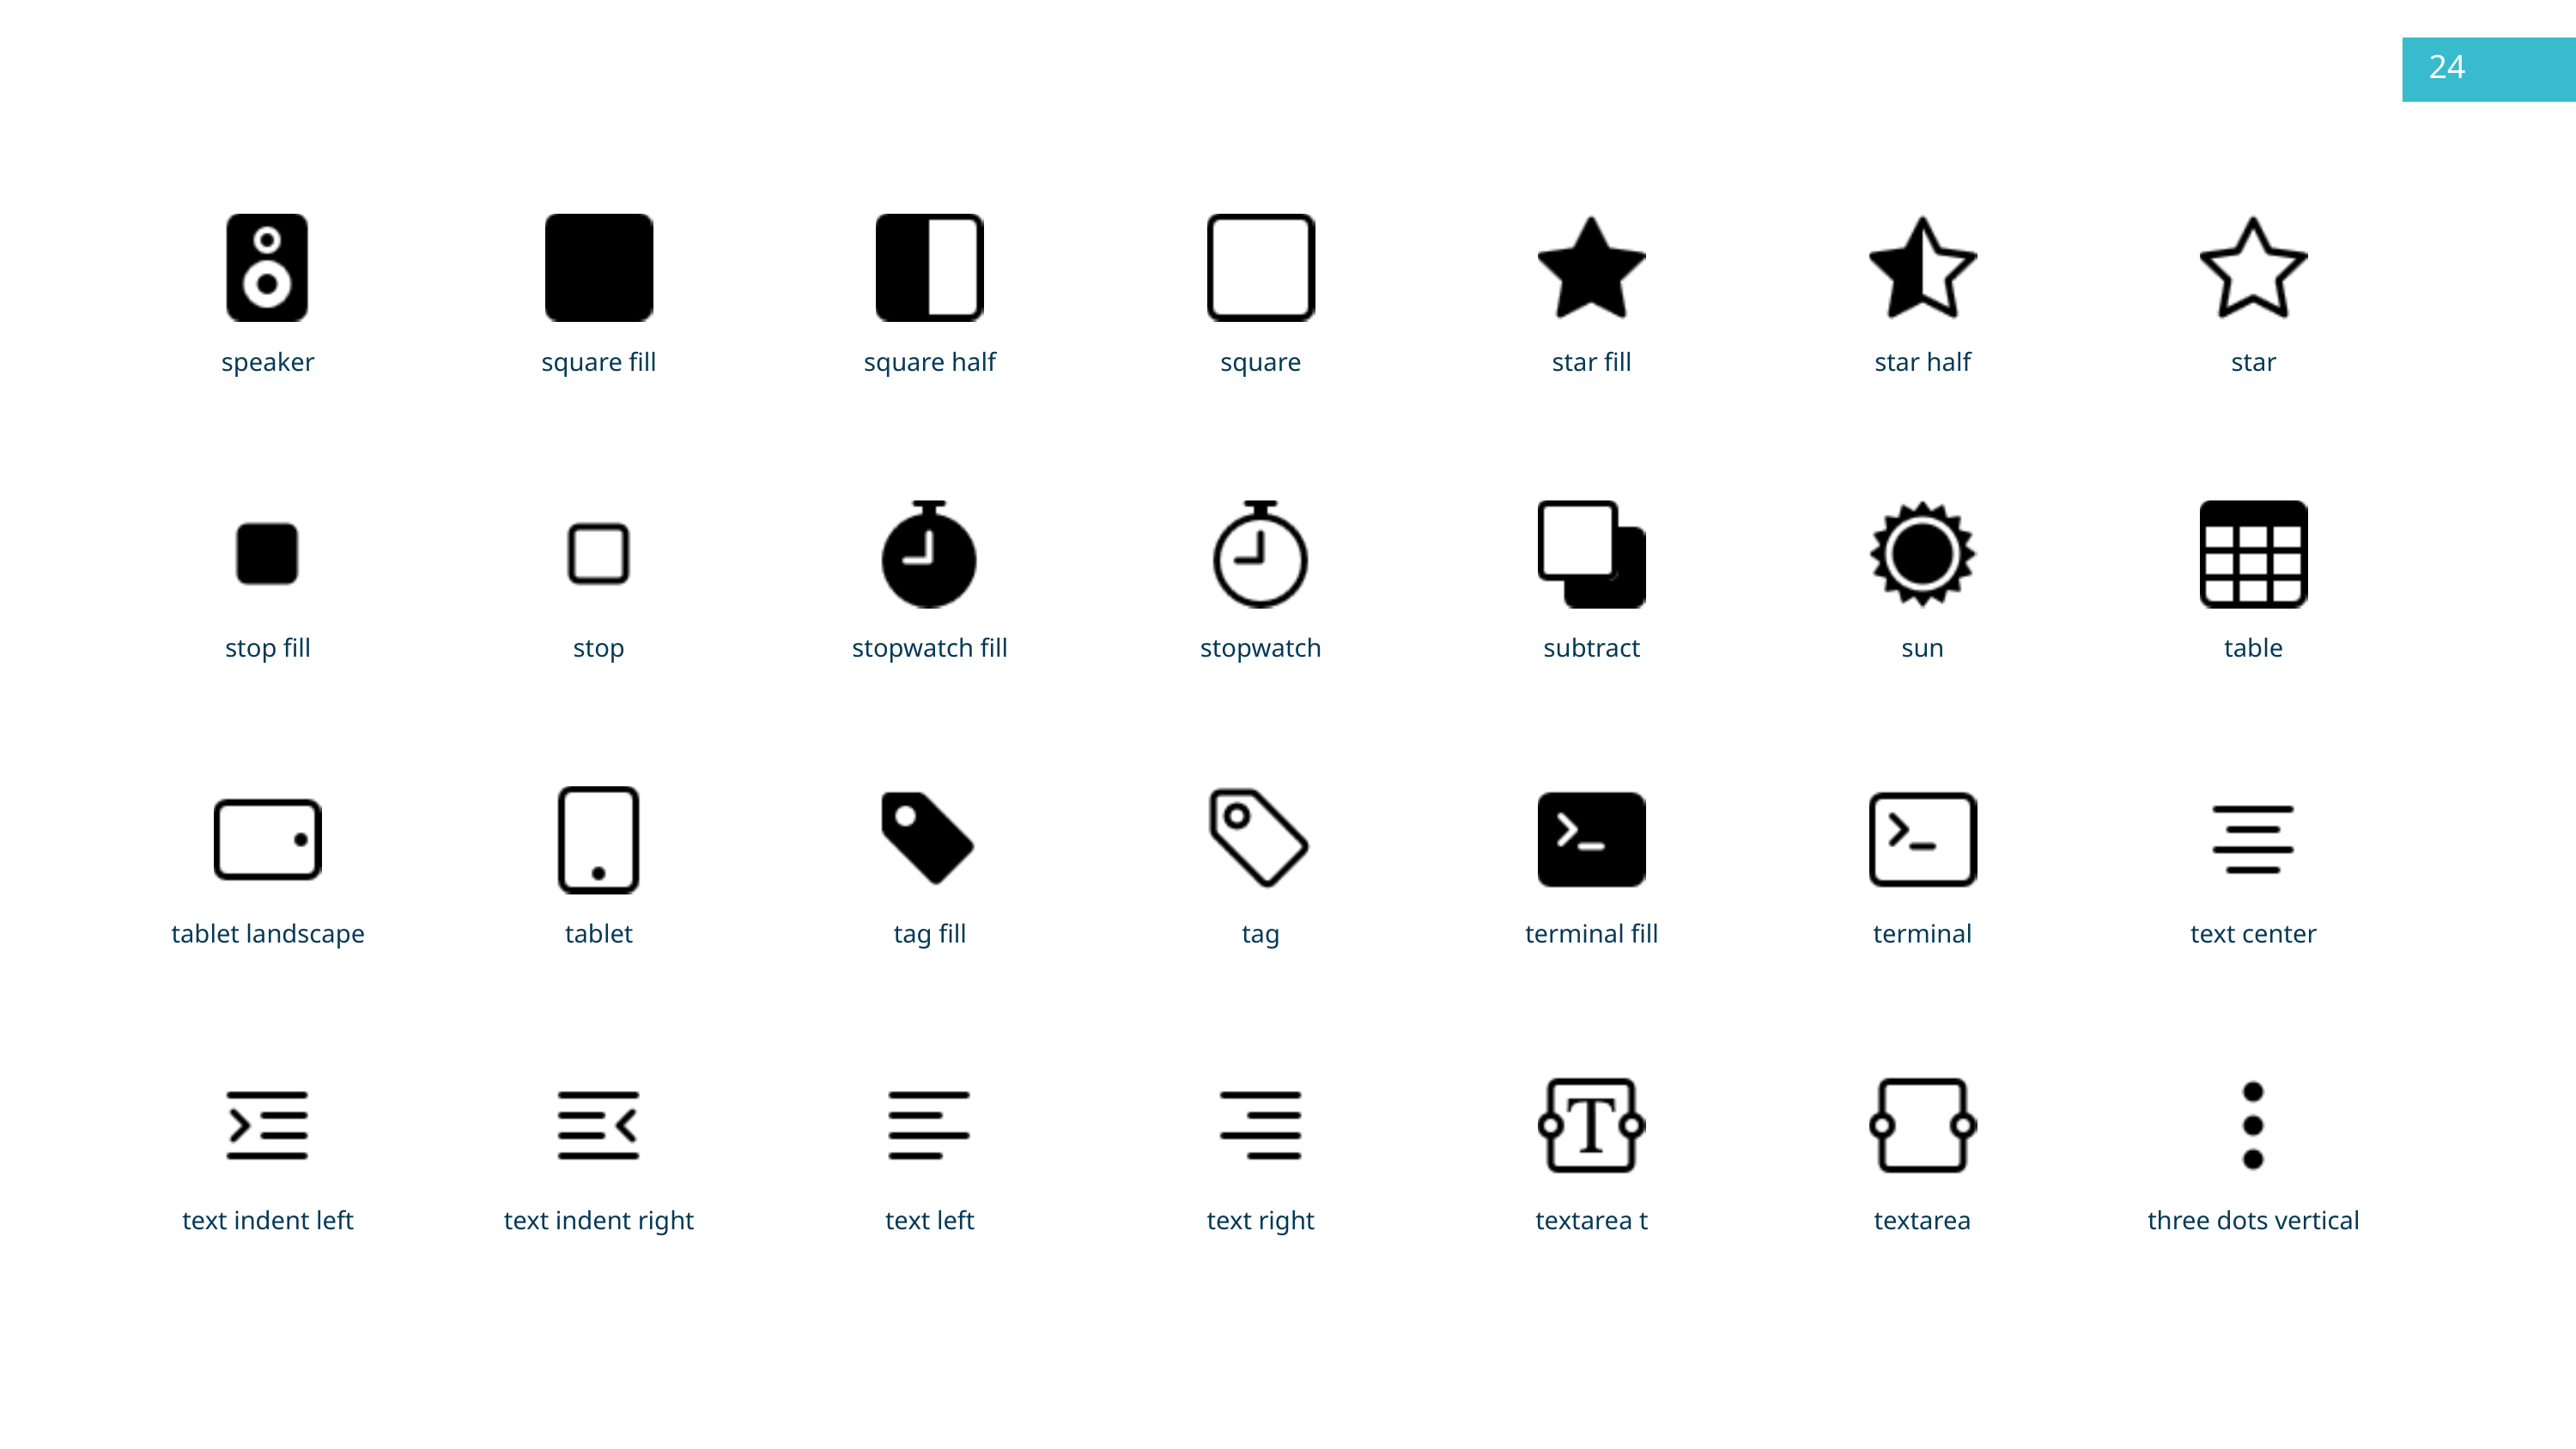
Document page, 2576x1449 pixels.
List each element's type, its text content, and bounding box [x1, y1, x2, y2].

picture [876, 500, 985, 609]
slide_number 24 [2415, 35, 2502, 100]
picture [214, 500, 323, 609]
picture [545, 786, 653, 894]
picture [876, 1072, 985, 1181]
picture [545, 1072, 653, 1181]
picture [214, 214, 323, 323]
text_box text indent left [89, 1197, 420, 1241]
picture [1538, 500, 1646, 609]
picture [2200, 500, 2308, 609]
text_box text center [2075, 912, 2433, 955]
text_box stop fill [89, 626, 420, 669]
picture [2200, 1072, 2308, 1181]
picture [1868, 786, 1978, 894]
picture [545, 500, 653, 609]
text_box star [2075, 339, 2433, 383]
text_box tablet landscape [89, 912, 420, 955]
picture [1538, 786, 1646, 894]
picture [1868, 500, 1978, 609]
text_box textarea t [1413, 1197, 1744, 1241]
text_box three dots vertical [2075, 1197, 2433, 1241]
text_box text right [1082, 1197, 1413, 1241]
text_box stopwatch fill [750, 626, 1082, 669]
text_box terminal fill [1413, 912, 1744, 955]
text_box stop [420, 626, 750, 669]
picture [1868, 214, 1978, 323]
picture [1207, 214, 1315, 323]
picture [545, 214, 653, 323]
text_box stopwatch [1082, 626, 1413, 669]
text_box text indent right [420, 1197, 750, 1241]
text_box square fill [420, 339, 750, 383]
text_box star fill [1413, 339, 1744, 383]
picture [214, 1072, 323, 1181]
picture [214, 786, 323, 894]
text_box tag fill [750, 912, 1082, 955]
picture [2200, 214, 2308, 323]
text_box tablet [420, 912, 750, 955]
text_box textarea [1744, 1197, 2075, 1241]
picture [1207, 1072, 1315, 1181]
picture [2200, 786, 2308, 894]
text_box text left [750, 1197, 1082, 1241]
picture [1538, 214, 1646, 323]
picture [1207, 500, 1315, 609]
text_box star half [1744, 339, 2075, 383]
picture [876, 214, 985, 323]
text_box sun [1744, 626, 2075, 669]
text_box tag [1082, 912, 1413, 955]
text_box square half [750, 339, 1082, 383]
text_box square [1082, 339, 1413, 383]
picture [1207, 786, 1315, 894]
picture [1868, 1072, 1978, 1181]
text_box speaker [89, 339, 420, 383]
picture [876, 786, 985, 894]
text_box terminal [1744, 912, 2075, 955]
picture [1538, 1072, 1646, 1181]
text_box table [2075, 626, 2433, 669]
text_box subtract [1413, 626, 1744, 669]
